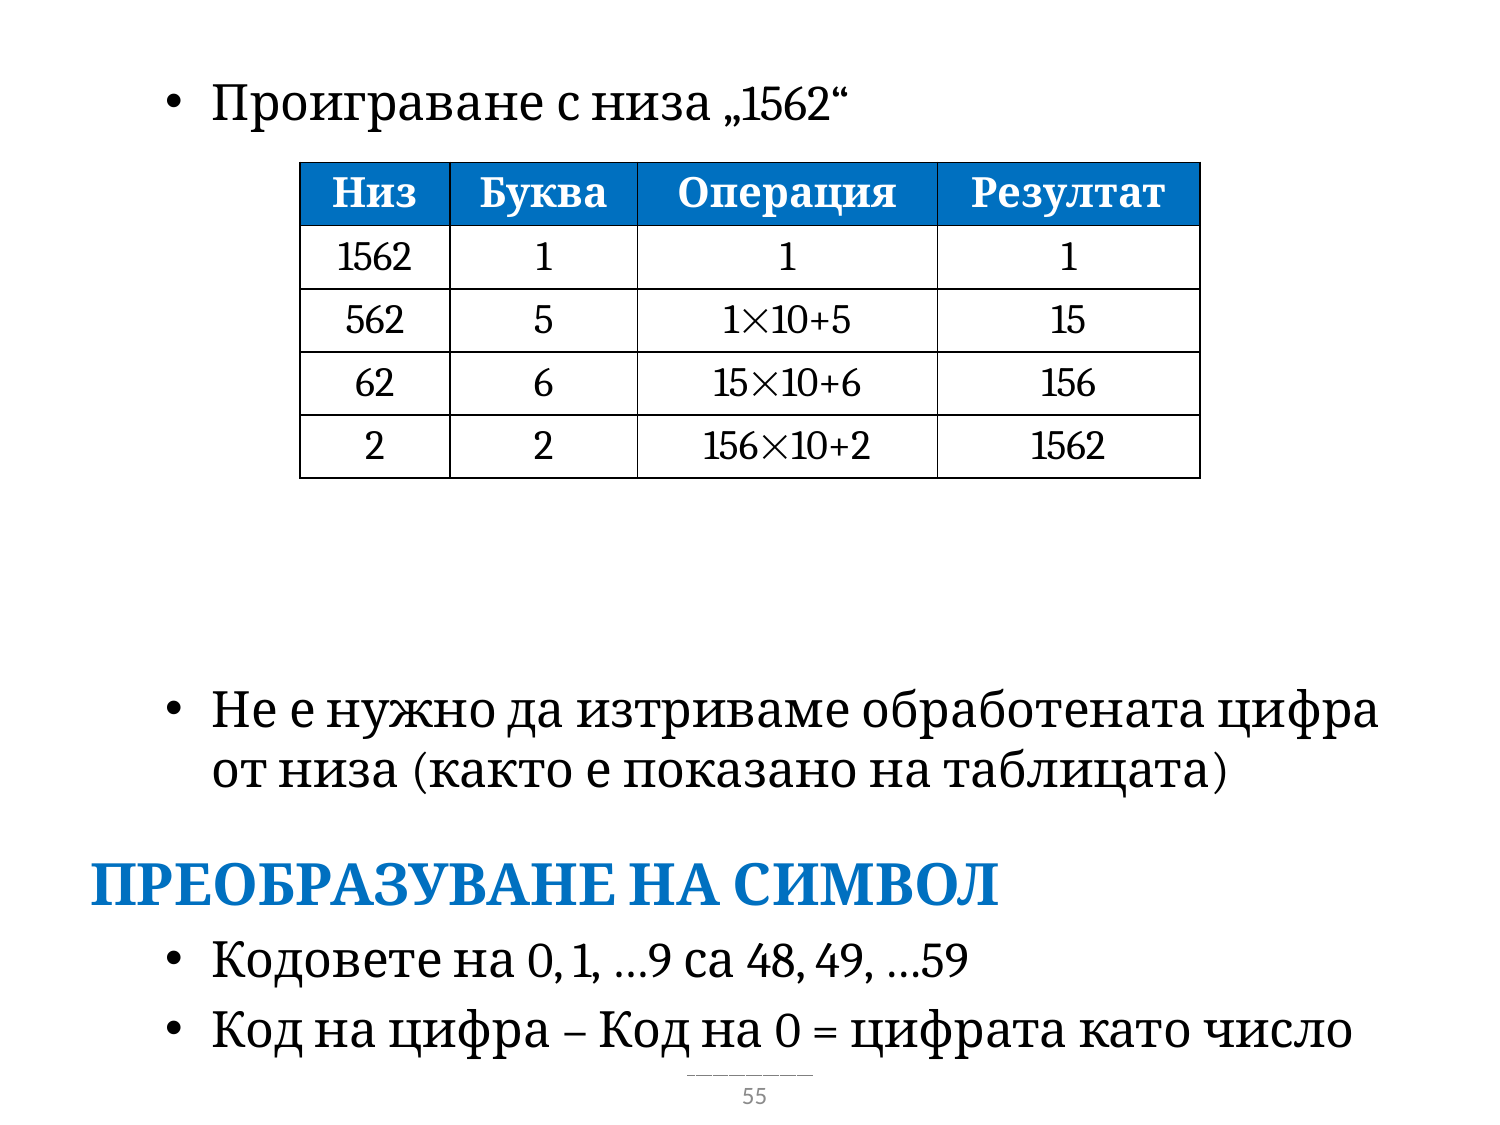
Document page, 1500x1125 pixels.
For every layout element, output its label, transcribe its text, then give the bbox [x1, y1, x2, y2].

table_header Резултат [938, 163, 1199, 225]
table_cell 1562 [301, 226, 449, 288]
table_cell 2 [451, 416, 637, 477]
table_cell 6 [451, 353, 637, 414]
table_cell 15 [938, 290, 1199, 351]
table_cell 1 [638, 226, 937, 288]
table_cell 156 [938, 353, 1199, 414]
table_cell 1 [451, 226, 637, 288]
table_cell 1 [938, 226, 1199, 288]
table_header Низ [301, 163, 449, 225]
table_cell 2 [301, 416, 449, 477]
table_cell 1562 [938, 416, 1199, 477]
table_header Буква [451, 163, 637, 225]
slide_number 55 [579, 1065, 930, 1125]
table_cell 562 [301, 290, 449, 351]
table_cell 1510+6 [638, 353, 937, 414]
table_cell 5 [451, 290, 637, 351]
table_header Операция [638, 163, 937, 225]
table_cell 110+5 [638, 290, 937, 351]
table_cell 15610+2 [638, 416, 937, 477]
table_cell 62 [301, 353, 449, 414]
list Проиграване с низа „1562“ Не е нужно да изтриваме обработената цифра от низа (както е показано на таблицата) Преобразуване на символ Кодовете на 0, 1, …9 са 48, 49, …59 Код на цифра – Код на 0 = цифрата като число [75, 62, 1450, 1063]
